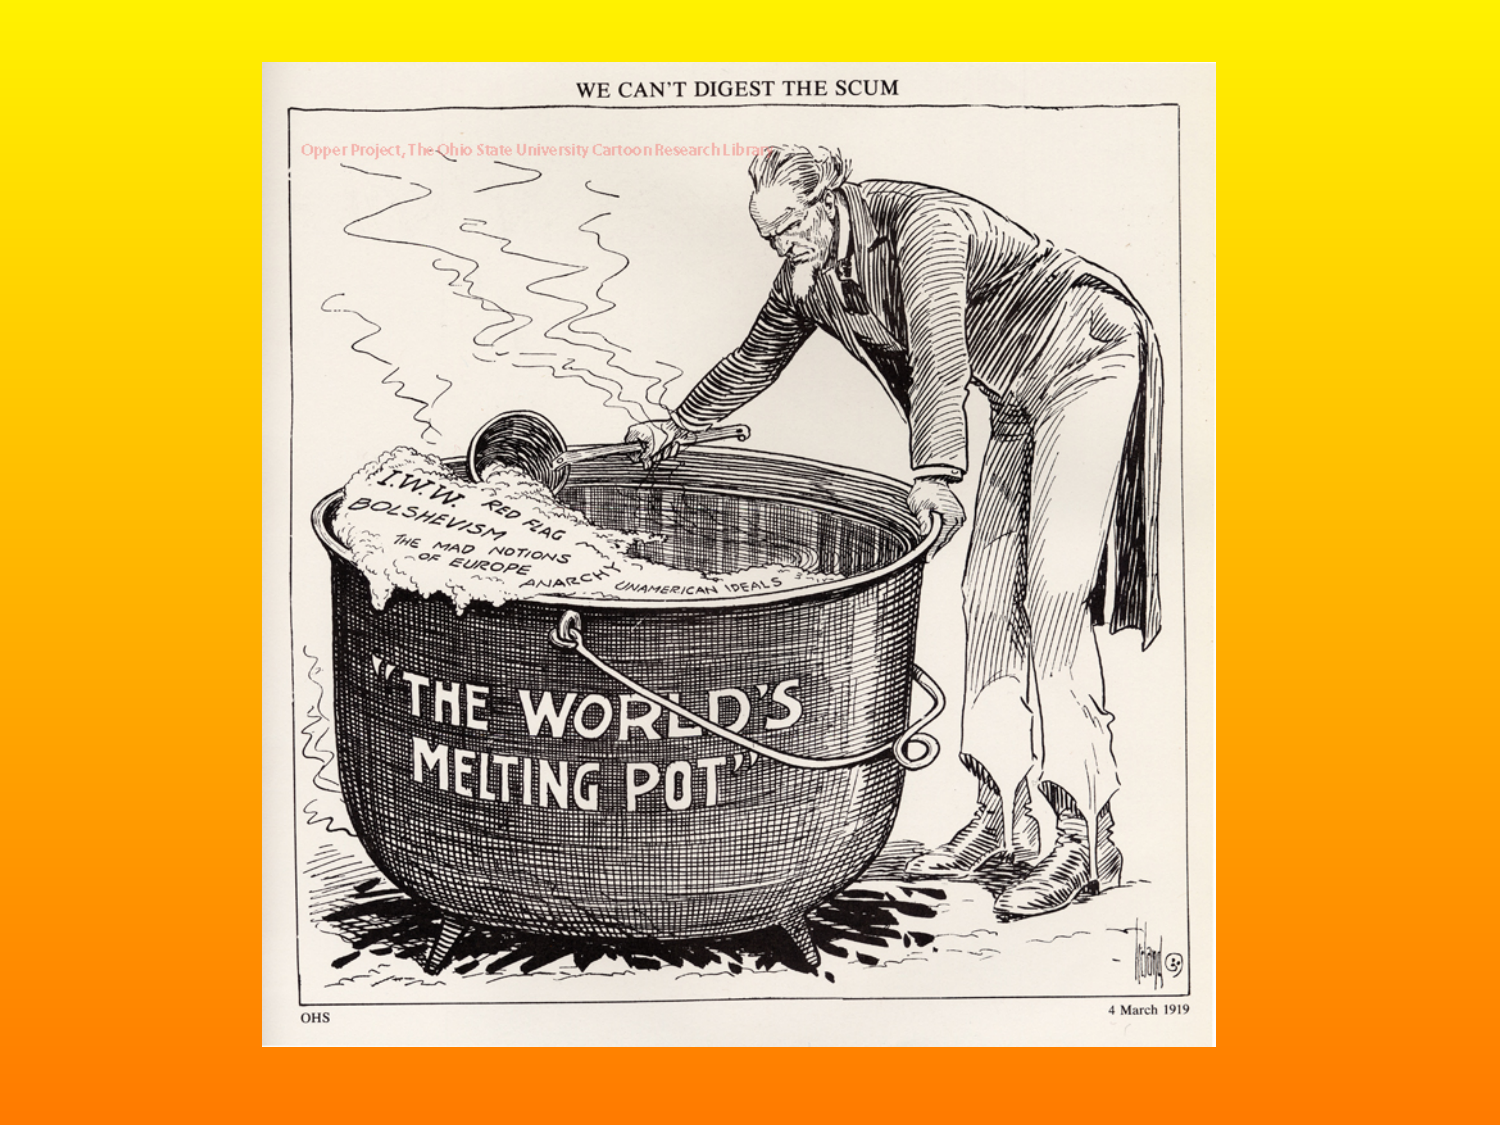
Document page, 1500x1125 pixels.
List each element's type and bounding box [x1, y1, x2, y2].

picture [262, 62, 1216, 1048]
